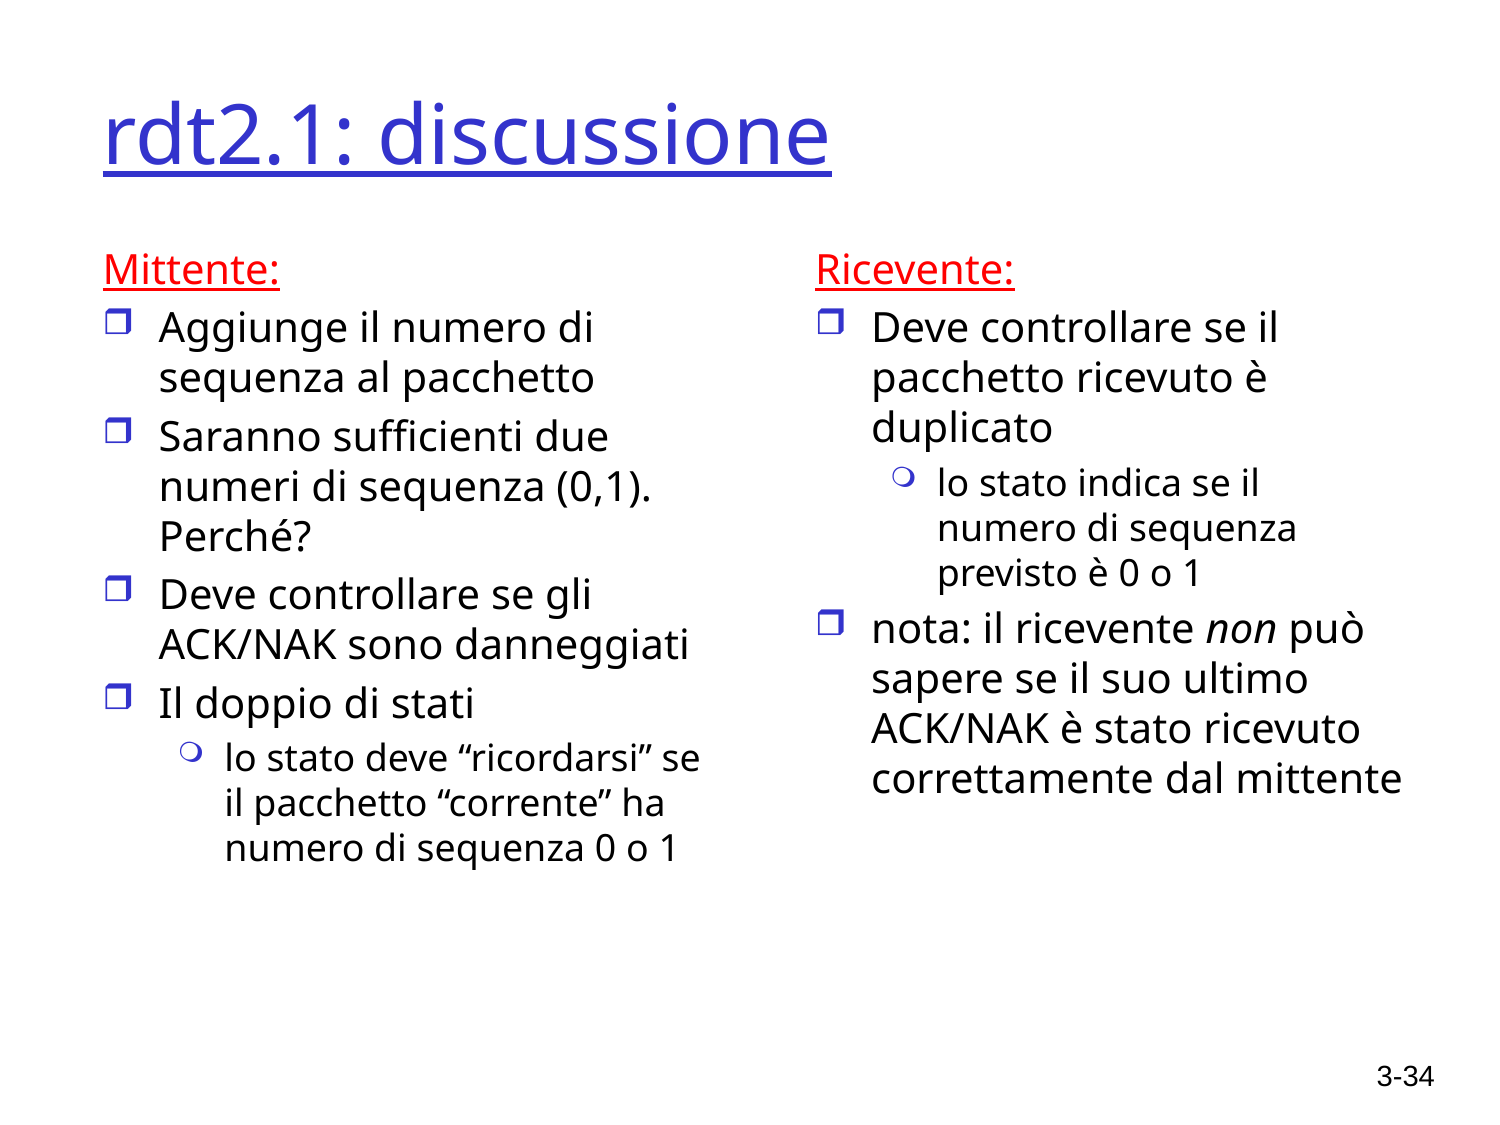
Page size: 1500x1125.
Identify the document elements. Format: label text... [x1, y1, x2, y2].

title rdt2.1: discussione [87, 37, 1363, 226]
slide_number 3-34 [1338, 1049, 1451, 1125]
list Mittente: Aggiunge il numero di sequenza al pacchetto Saranno sufficienti due numeri di sequenza (0,1). Perché? Deve controllare se gli ACK/NAK sono danneggiati Il doppio di stati lo stato deve “ricordarsi” se il pacchetto “corrente” ha numero di sequenza 0 o 1 [87, 235, 730, 1063]
list Ricevente: Deve controllare se il pacchetto ricevuto è duplicato lo stato indica se il numero di sequenza previsto è 0 o 1 nota: il ricevente non può sapere se il suo ultimo ACK/NAK è stato ricevuto correttamente dal mittente [799, 235, 1426, 999]
